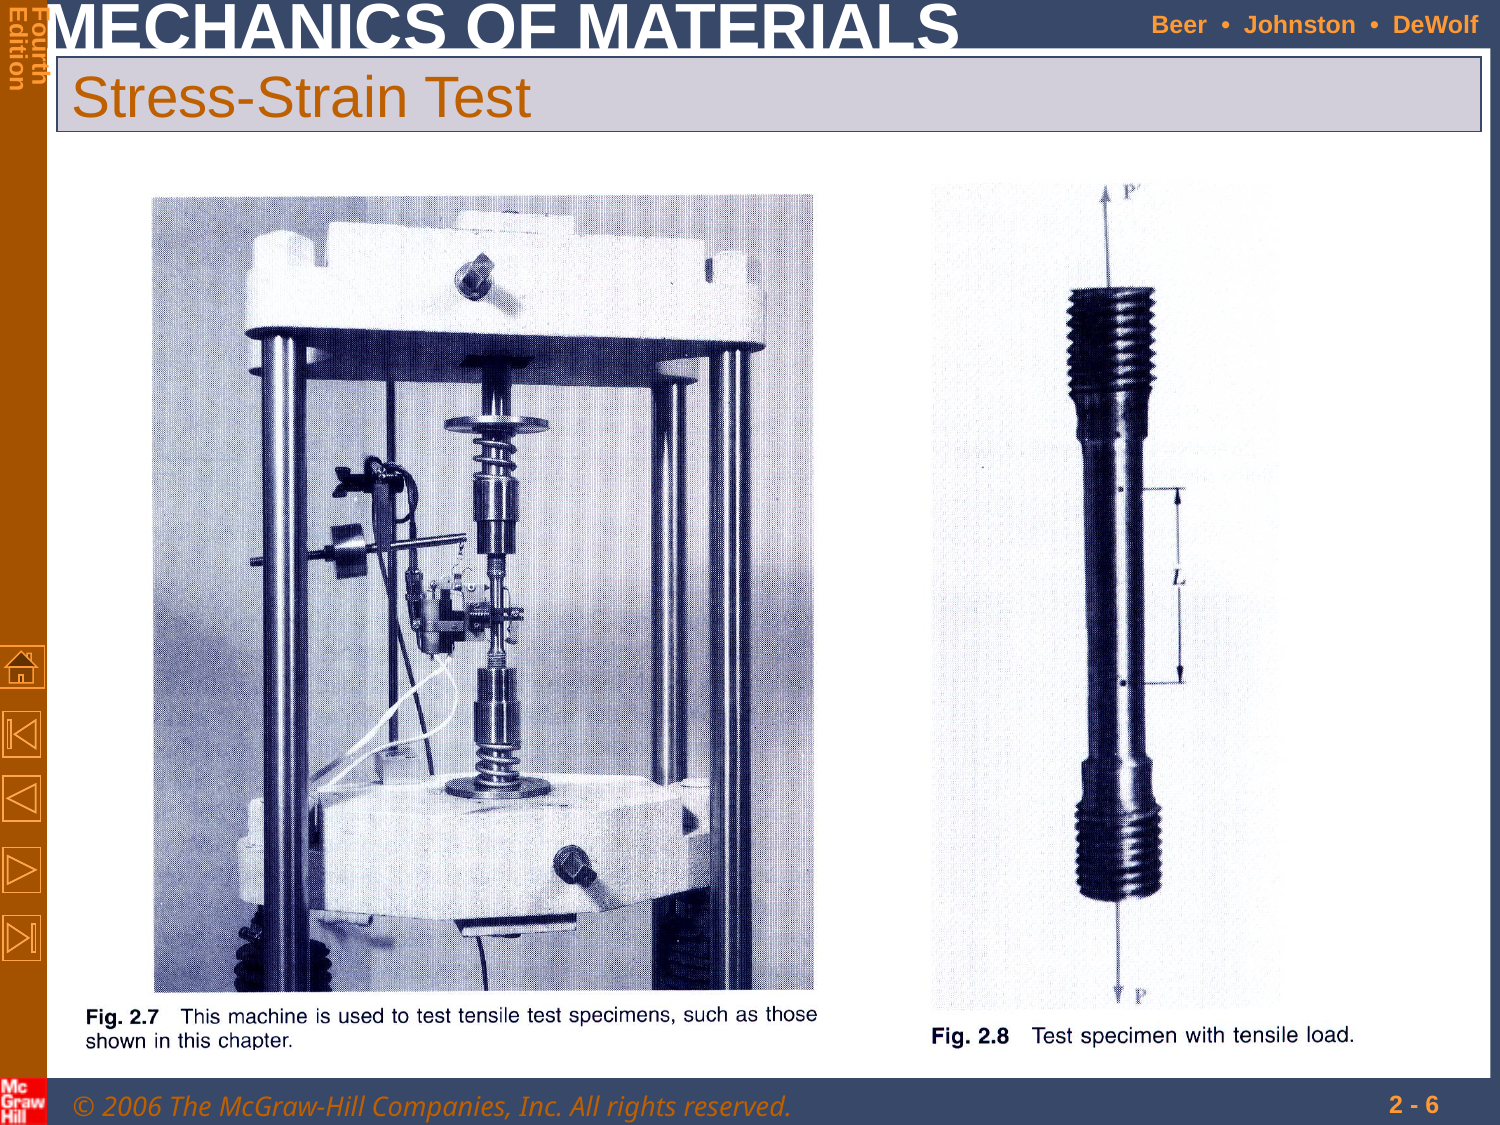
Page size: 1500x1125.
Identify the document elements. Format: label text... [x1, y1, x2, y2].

title Stress-Strain Test [56, 56, 1482, 132]
picture [0, 1078, 47, 1125]
picture [924, 162, 1361, 1051]
slide_number 2 - 6 [1304, 1080, 1455, 1119]
picture [74, 162, 831, 1051]
